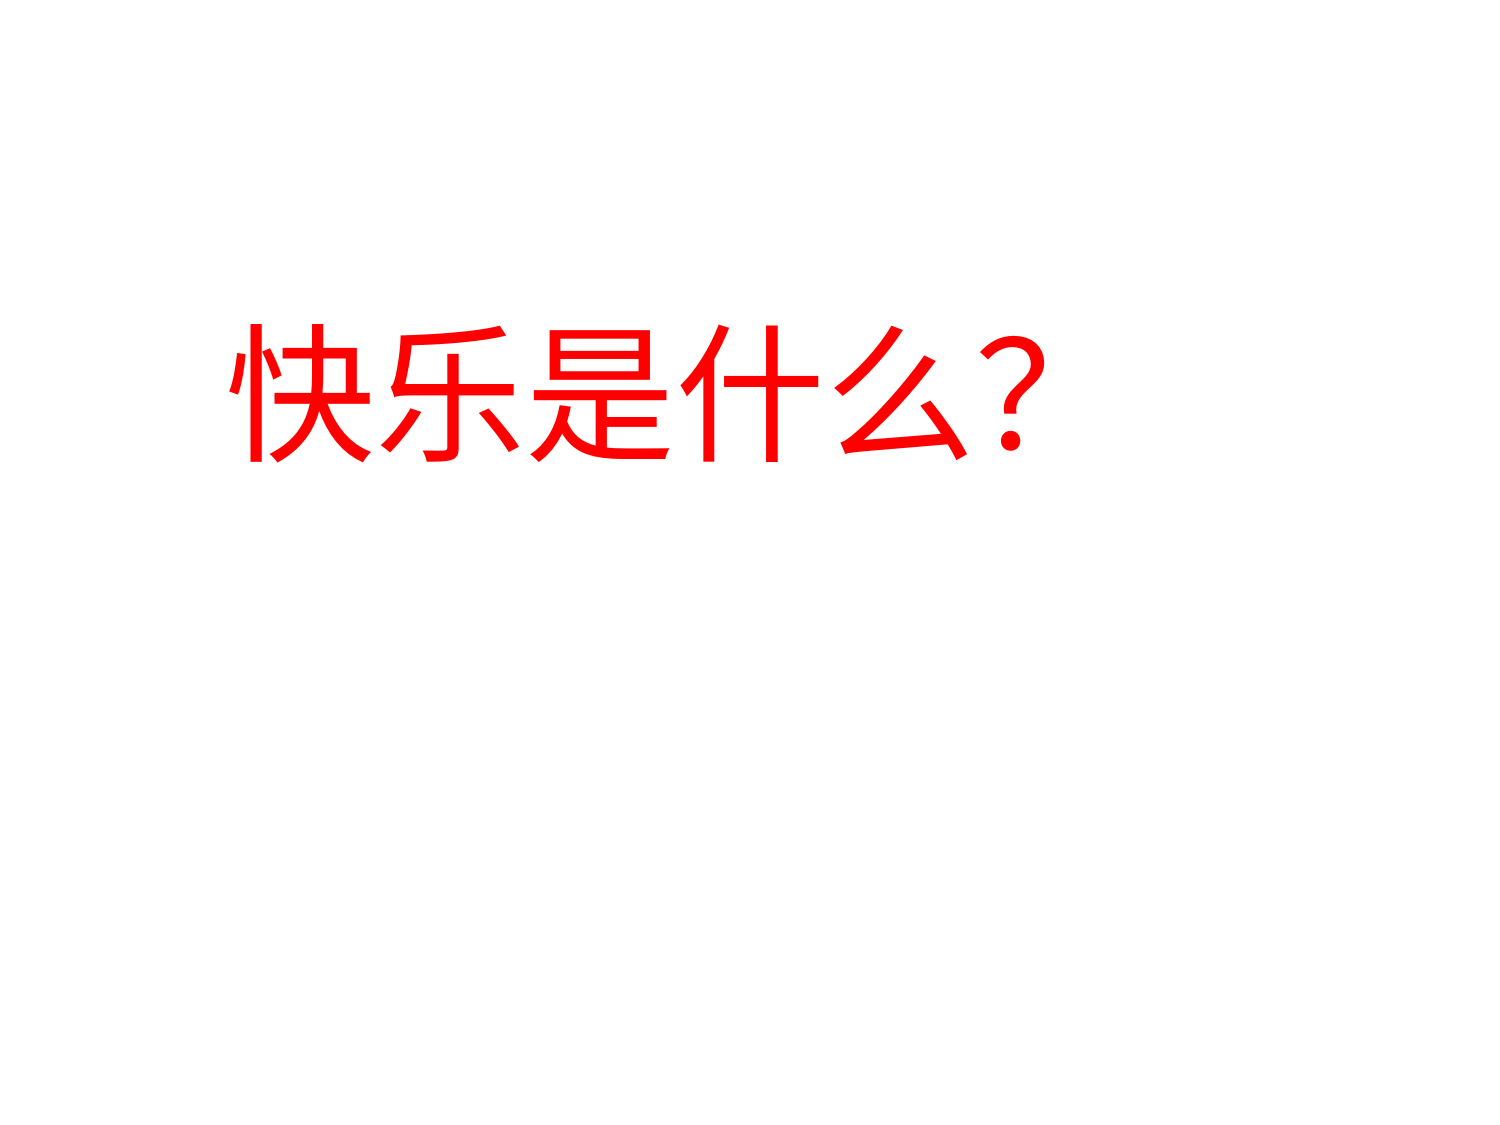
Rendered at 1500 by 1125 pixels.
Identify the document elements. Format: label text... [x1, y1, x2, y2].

text_box 快乐是什么？ [210, 292, 1500, 488]
